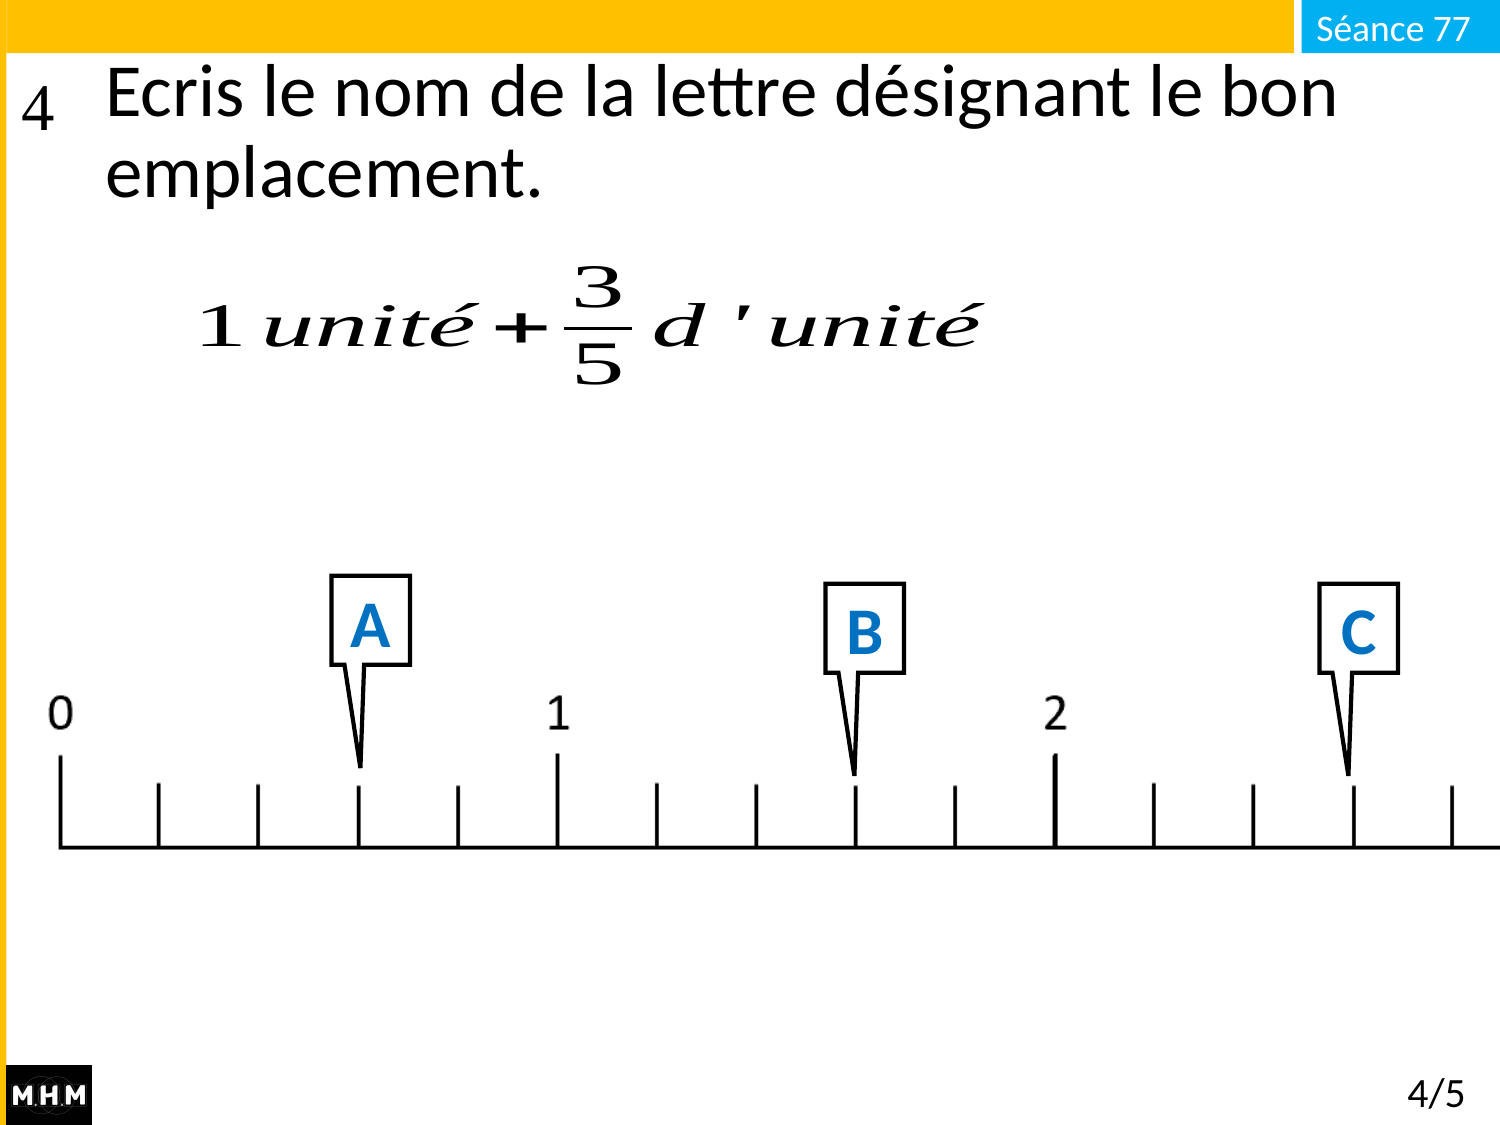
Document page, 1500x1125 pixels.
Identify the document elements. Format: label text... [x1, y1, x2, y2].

picture [16, 664, 1500, 857]
text_box C [1317, 581, 1401, 663]
text_box B [823, 581, 907, 663]
picture [6, 1065, 92, 1125]
text_box 4/5 [1373, 1064, 1500, 1125]
text_box A [329, 573, 413, 663]
title Ecris le nom de la lettre désignant le bon emplacement. [90, 27, 1500, 238]
